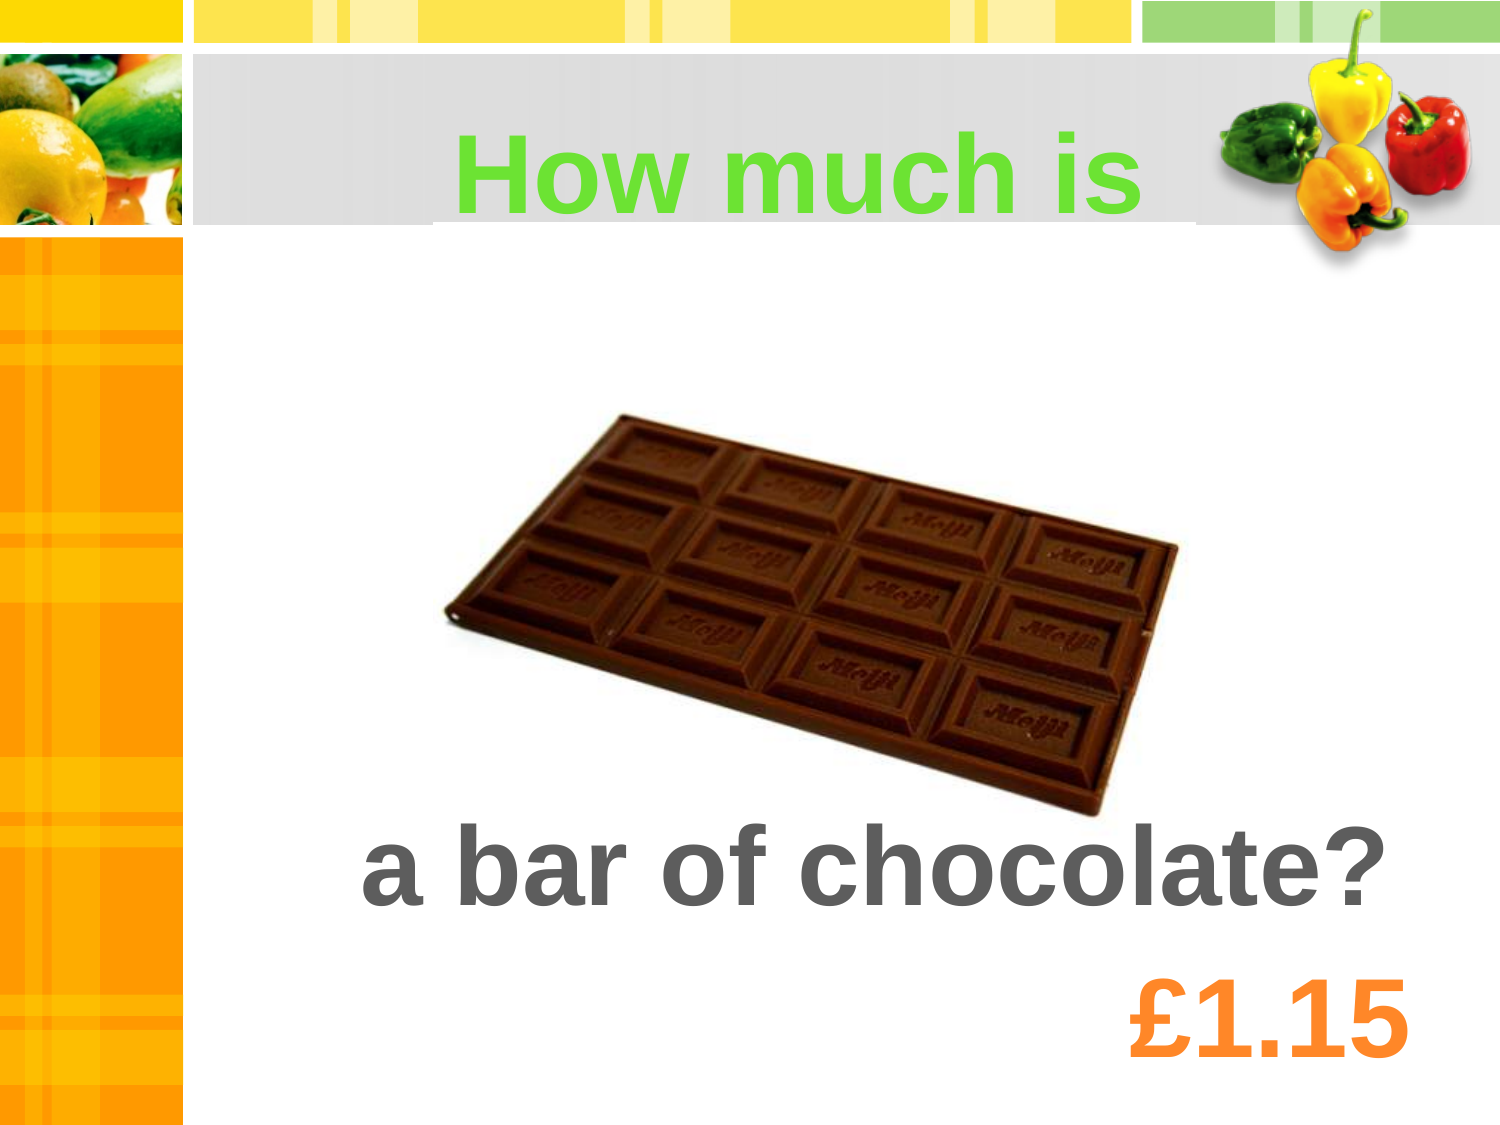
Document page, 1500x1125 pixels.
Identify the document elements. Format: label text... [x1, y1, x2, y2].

text_box a bar of chocolate? [1200, 785, 1407, 935]
text_box £1.15 [1114, 937, 1427, 1088]
text_box a bar of chocolate? [345, 785, 428, 935]
picture [1207, 9, 1483, 279]
picture [0, 54, 182, 225]
text_box How much is [437, 93, 1193, 221]
picture [433, 222, 1196, 985]
